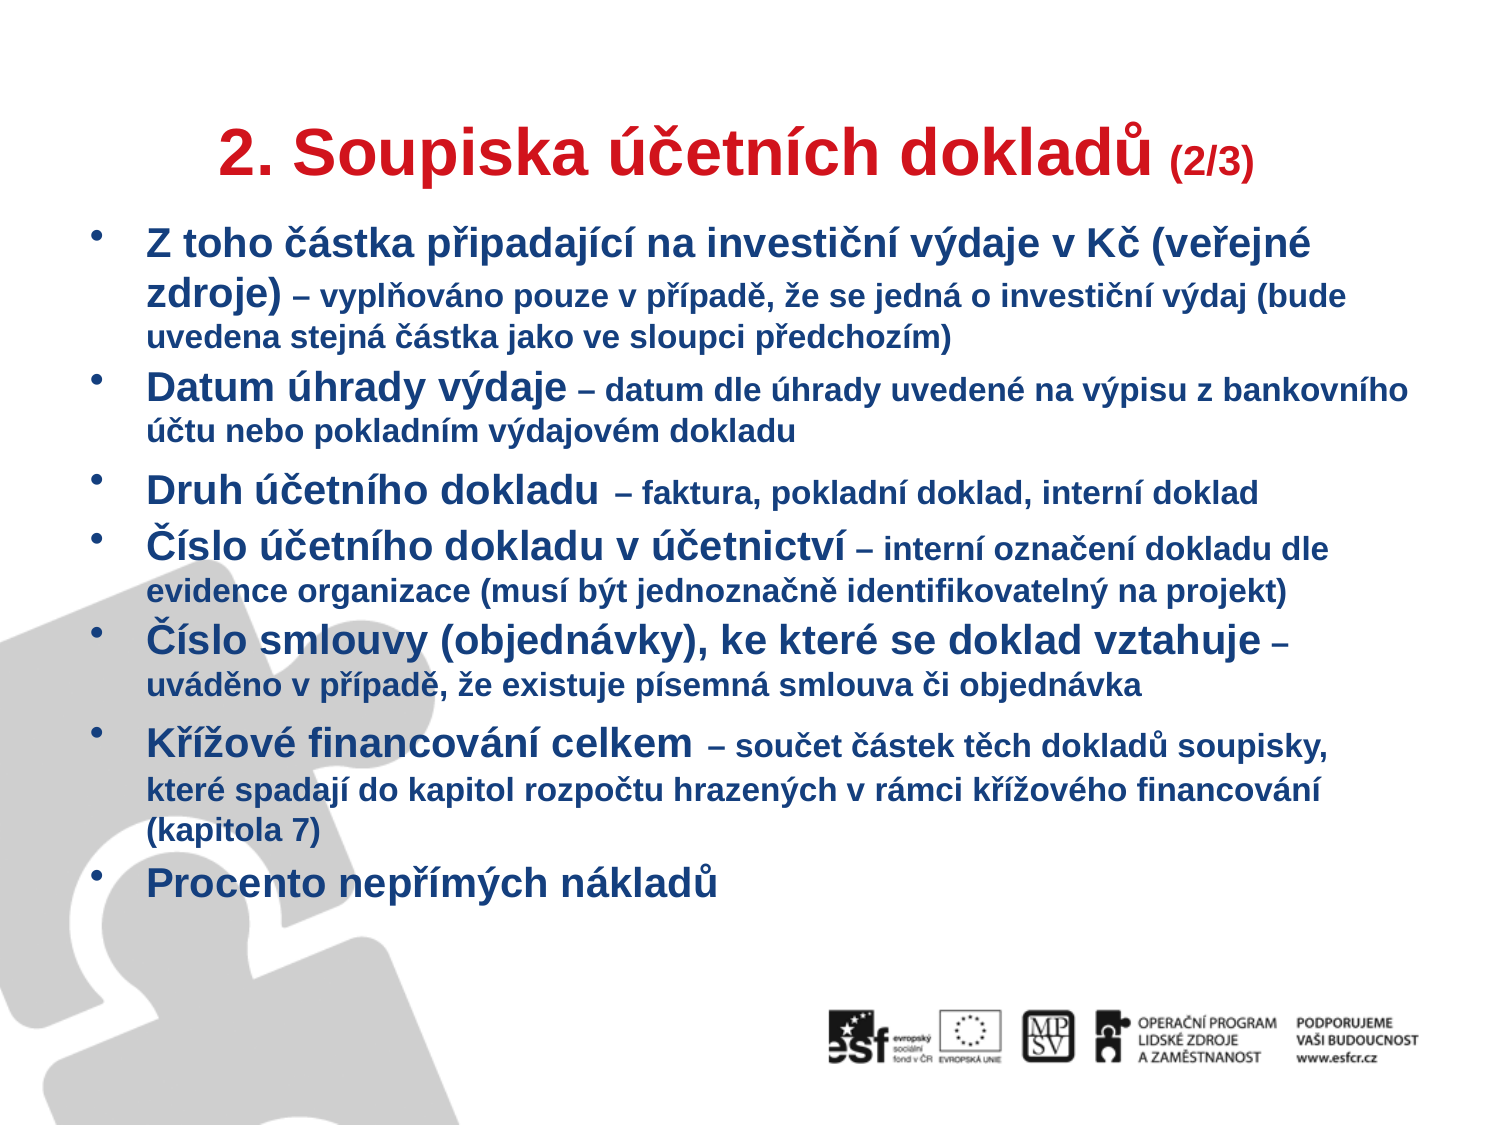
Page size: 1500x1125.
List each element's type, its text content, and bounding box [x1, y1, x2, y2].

picture [0, 0, 1500, 1125]
title 2. Soupiska účetních dokladů (2/3) [74, 44, 1426, 233]
text_box Z toho částka připadající na investiční výdaje v Kč (veřejné zdroje) – vyplňováno pouze v případě, že se jedná o investiční výdaj (bude uvedena stejná částka jako ve sloupci předchozím) Datum úhrady výdaje – datum dle úhrady uvedené na výpisu z bankovního účtu nebo pokladním výdajovém dokladu Druh účetního dokladu – faktura, pokladní doklad, interní doklad Číslo účetního dokladu v účetnictví – interní označení dokladu dle evidence organizace (musí být jednoznačně identifikovatelný na projekt) Číslo smlouvy (objednávky), ke které se doklad vztahuje – uváděno v případě, že existuje písemná smlouva či objednávka Křížové financování celkem – součet částek těch dokladů soupisky, které spadají do kapitol rozpočtu hrazených v rámci křížového financování (kapitola 7) Procento nepřímých nákladů [74, 207, 1425, 1005]
